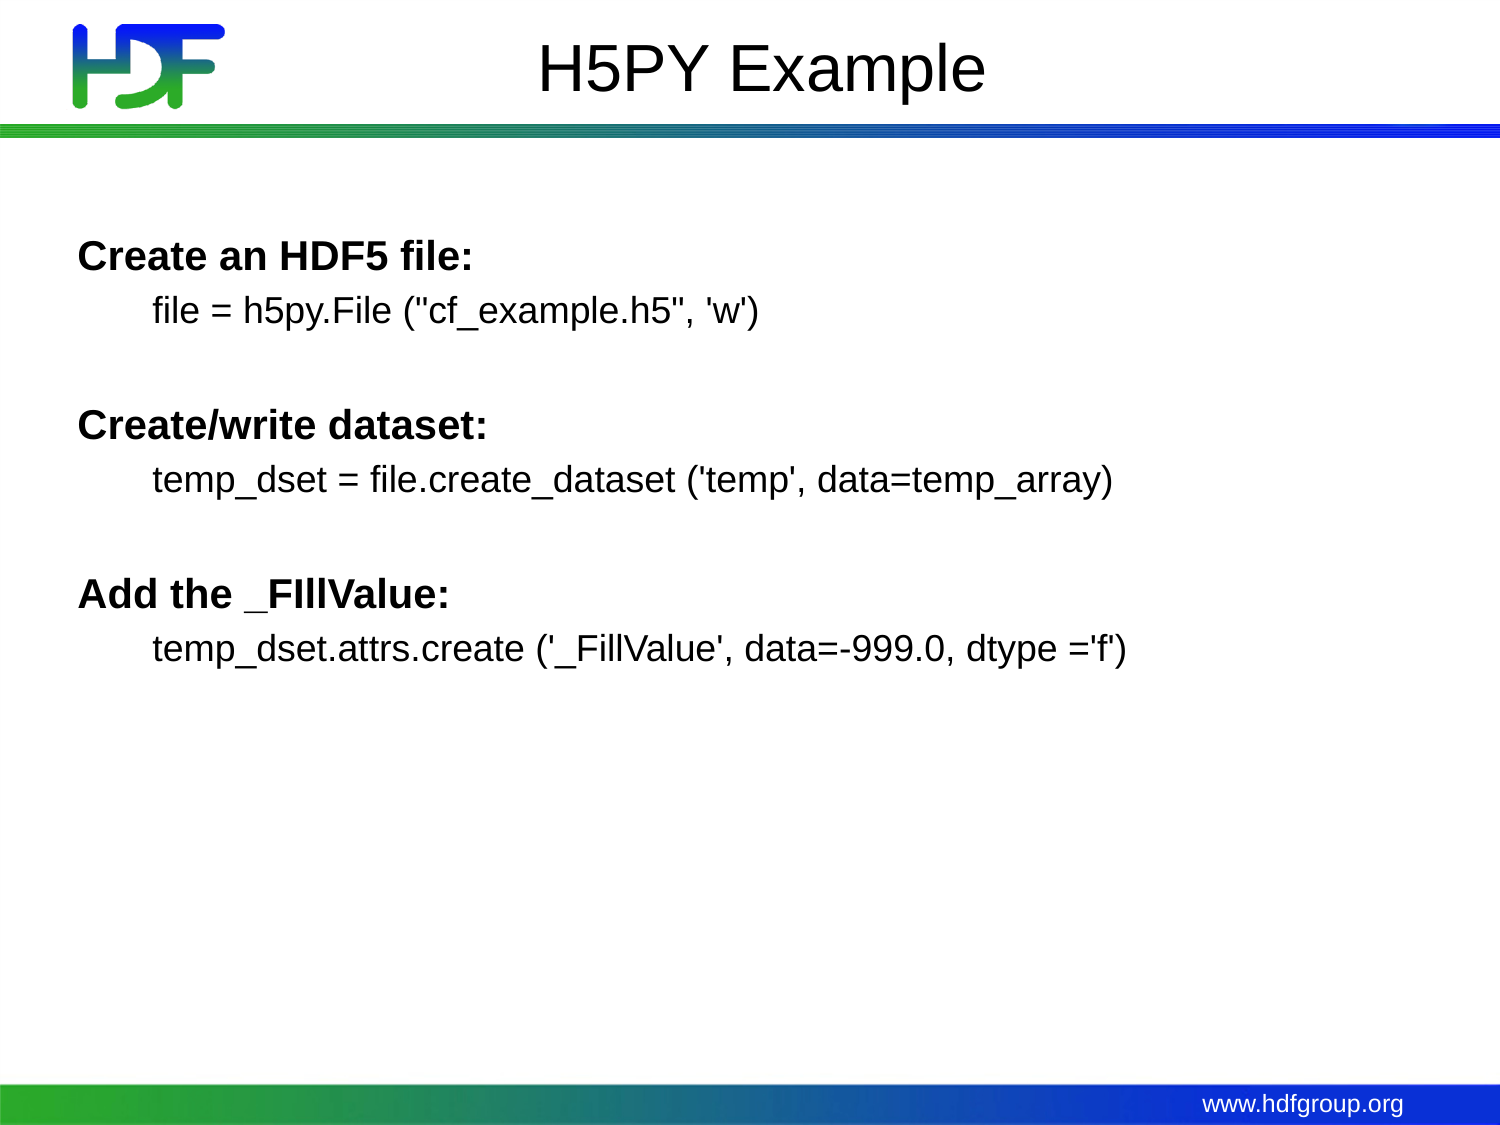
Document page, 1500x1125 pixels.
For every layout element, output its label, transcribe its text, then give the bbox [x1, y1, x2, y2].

title H5PY Example [187, 24, 1338, 113]
picture [0, 0, 1500, 1125]
list Create an HDF5 file: file = h5py.File ("cf_example.h5", 'w') Create/write dataset: temp_dset = file.create_dataset ('temp', data=temp_array) Add the _FIllValue: temp_dset.attrs.create ('_FillValue', data=-999.0, dtype ='f') [62, 162, 1451, 1063]
